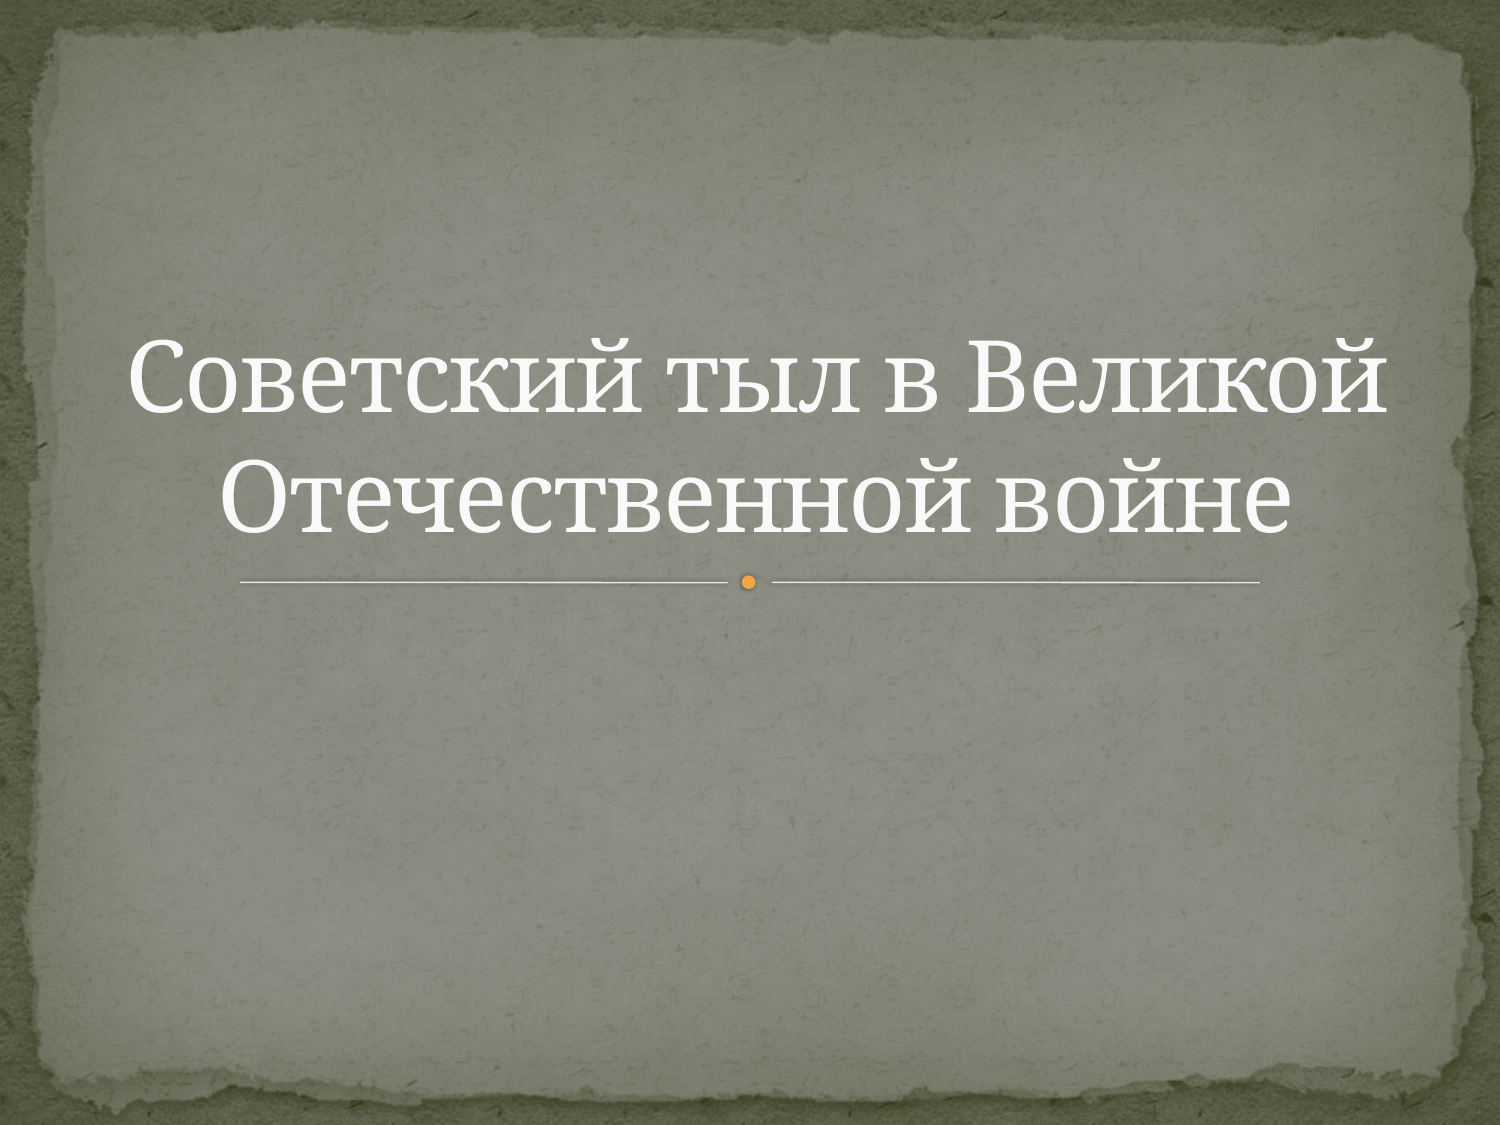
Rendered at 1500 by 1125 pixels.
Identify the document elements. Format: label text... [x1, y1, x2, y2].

title Советский тыл в Великой Отечественной войне [74, 235, 1438, 561]
